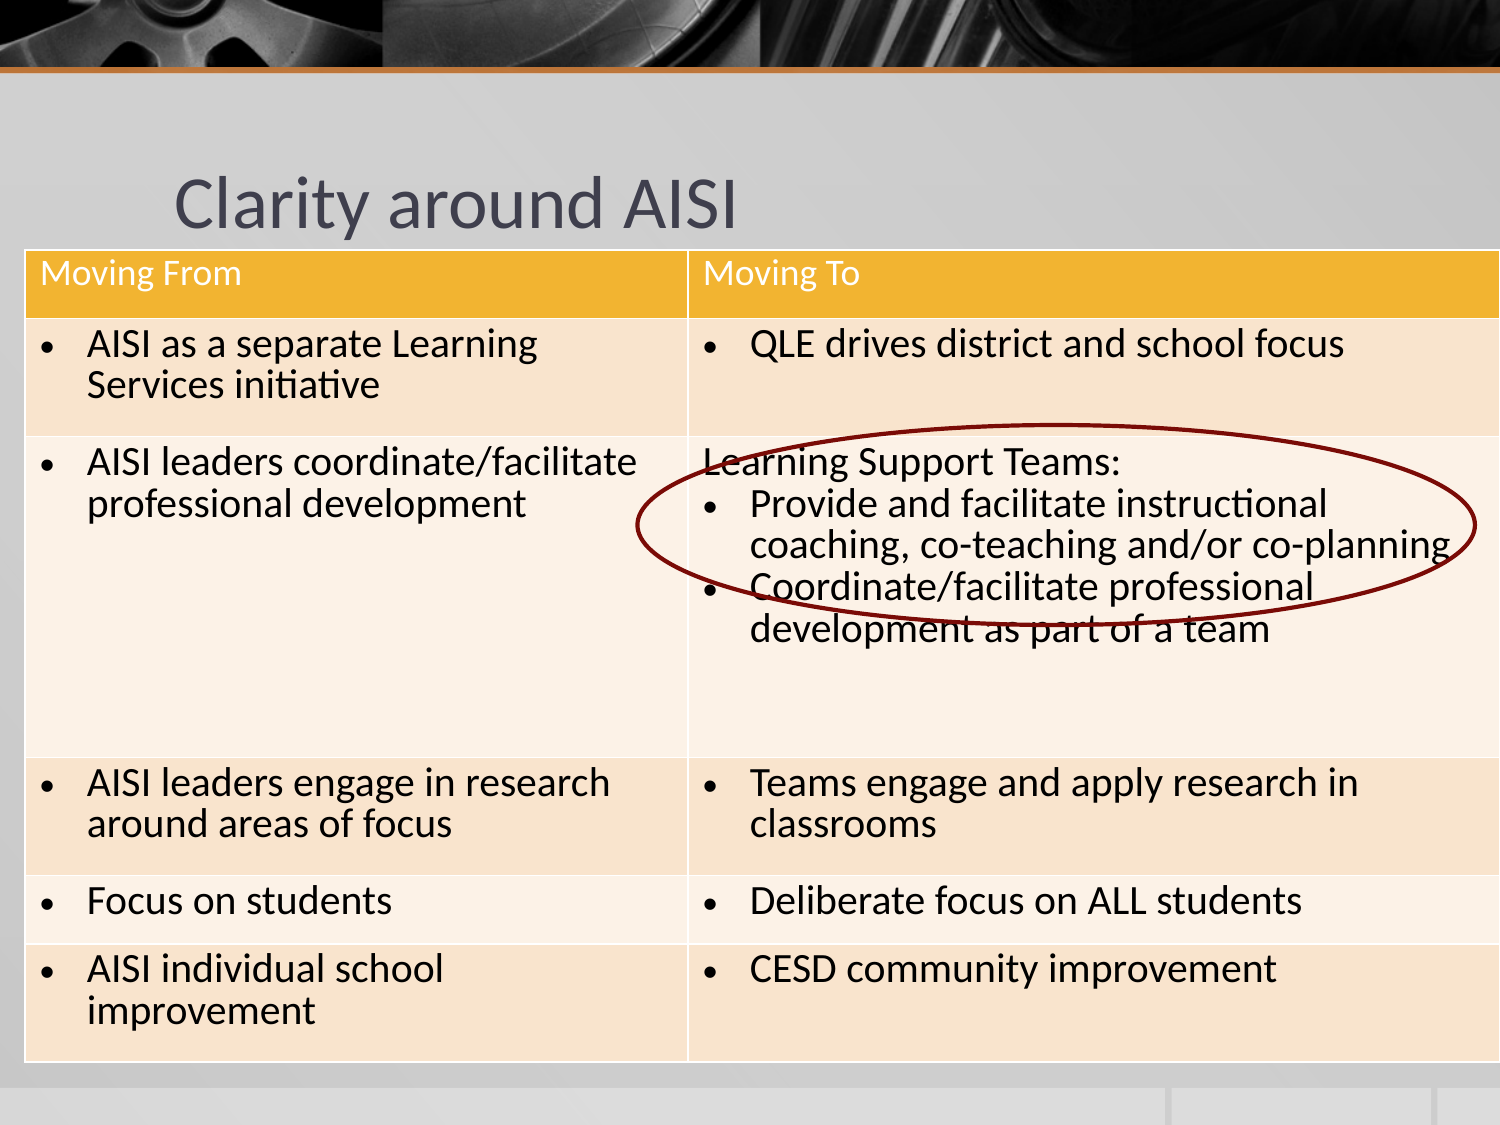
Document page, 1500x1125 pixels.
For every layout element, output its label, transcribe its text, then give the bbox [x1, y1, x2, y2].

table_cell CESD community improvement [689, 945, 1499, 1061]
table_cell AISI leaders engage in research around areas of focus [26, 758, 687, 875]
table_cell AISI as a separate Learning Services initiative [26, 319, 687, 436]
table_cell AISI individual school improvement [26, 945, 687, 1061]
table_header Moving From [26, 251, 687, 318]
table_cell QLE drives district and school focus [689, 319, 1499, 436]
table_cell Teams engage and apply research in classrooms [689, 758, 1499, 875]
table_header Moving To [689, 251, 1499, 318]
picture [0, 0, 1500, 67]
table_cell Learning Support Teams: Provide and facilitate instructional coaching, co-teaching and/or co-planning Coordinate/facilitate professional development as part of a team [689, 437, 1499, 757]
title Clarity around AISI [174, 99, 1318, 249]
table_cell Focus on students [26, 876, 687, 943]
text_box [636, 423, 1477, 627]
table_cell Deliberate focus on ALL students [689, 876, 1499, 943]
table_cell AISI leaders coordinate/facilitate professional development [26, 437, 687, 757]
